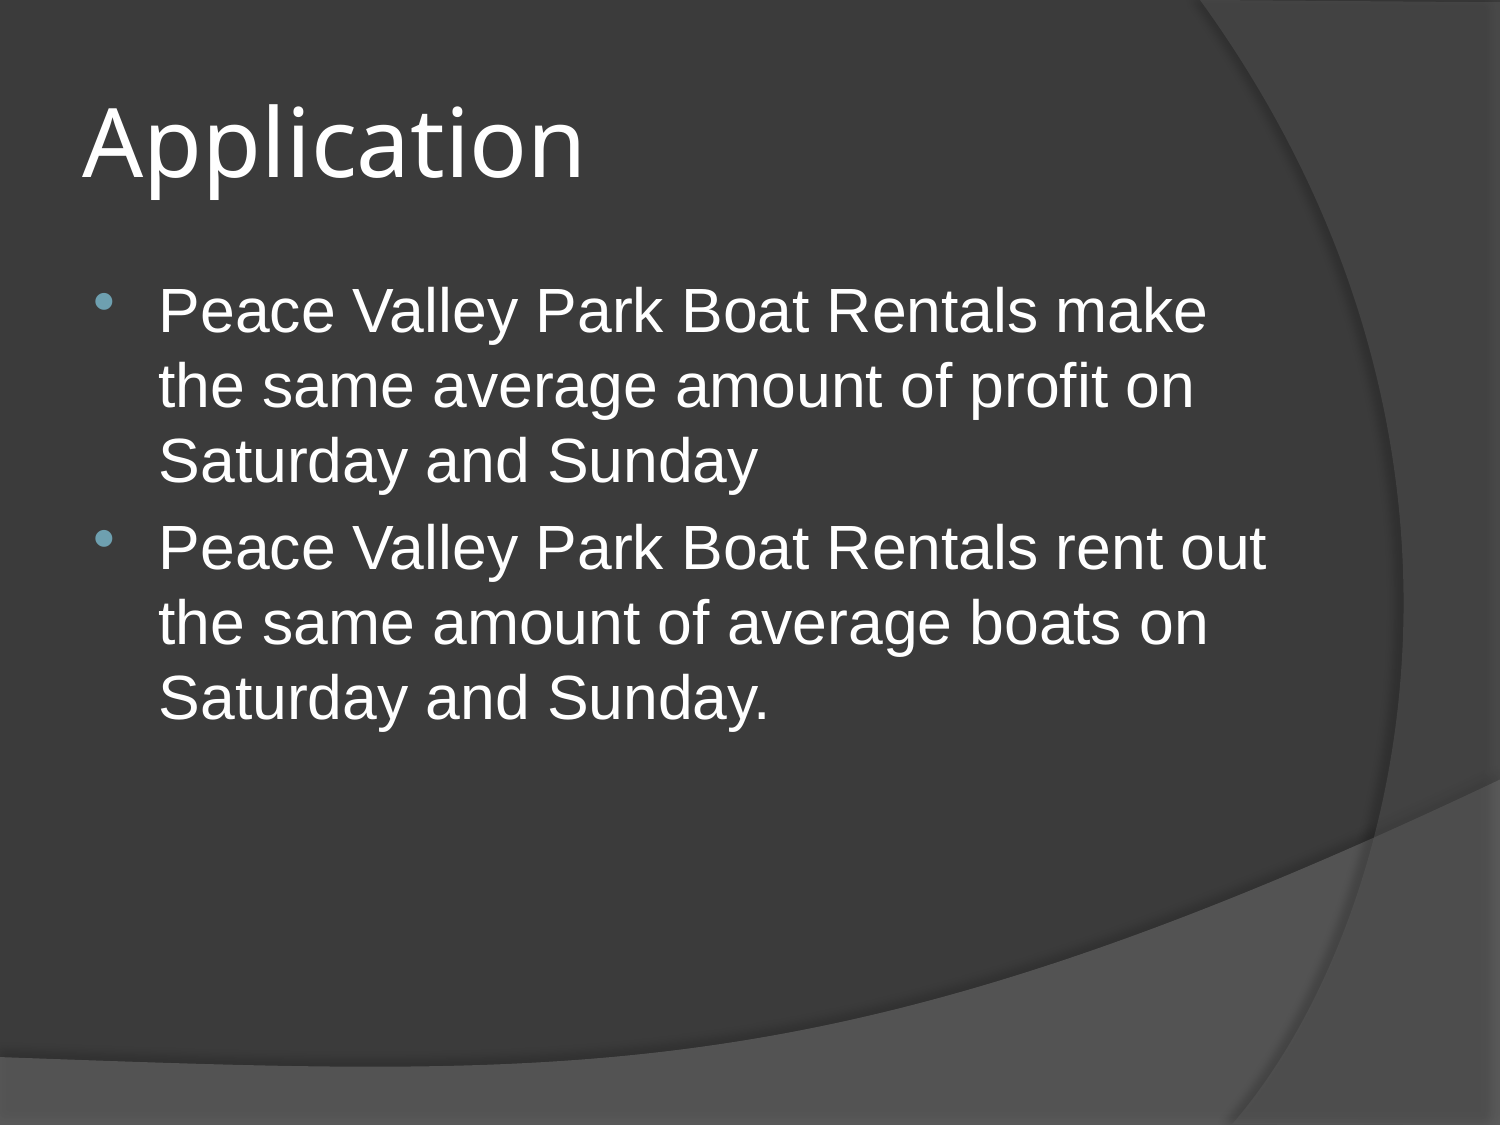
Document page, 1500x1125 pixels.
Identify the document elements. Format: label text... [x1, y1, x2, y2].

list Peace Valley Park Boat Rentals make the same average amount of profit on Saturday and Sunday Peace Valley Park Boat Rentals rent out the same amount of average boats on Saturday and Sunday. [75, 262, 1300, 1005]
title Application [75, 45, 1300, 233]
